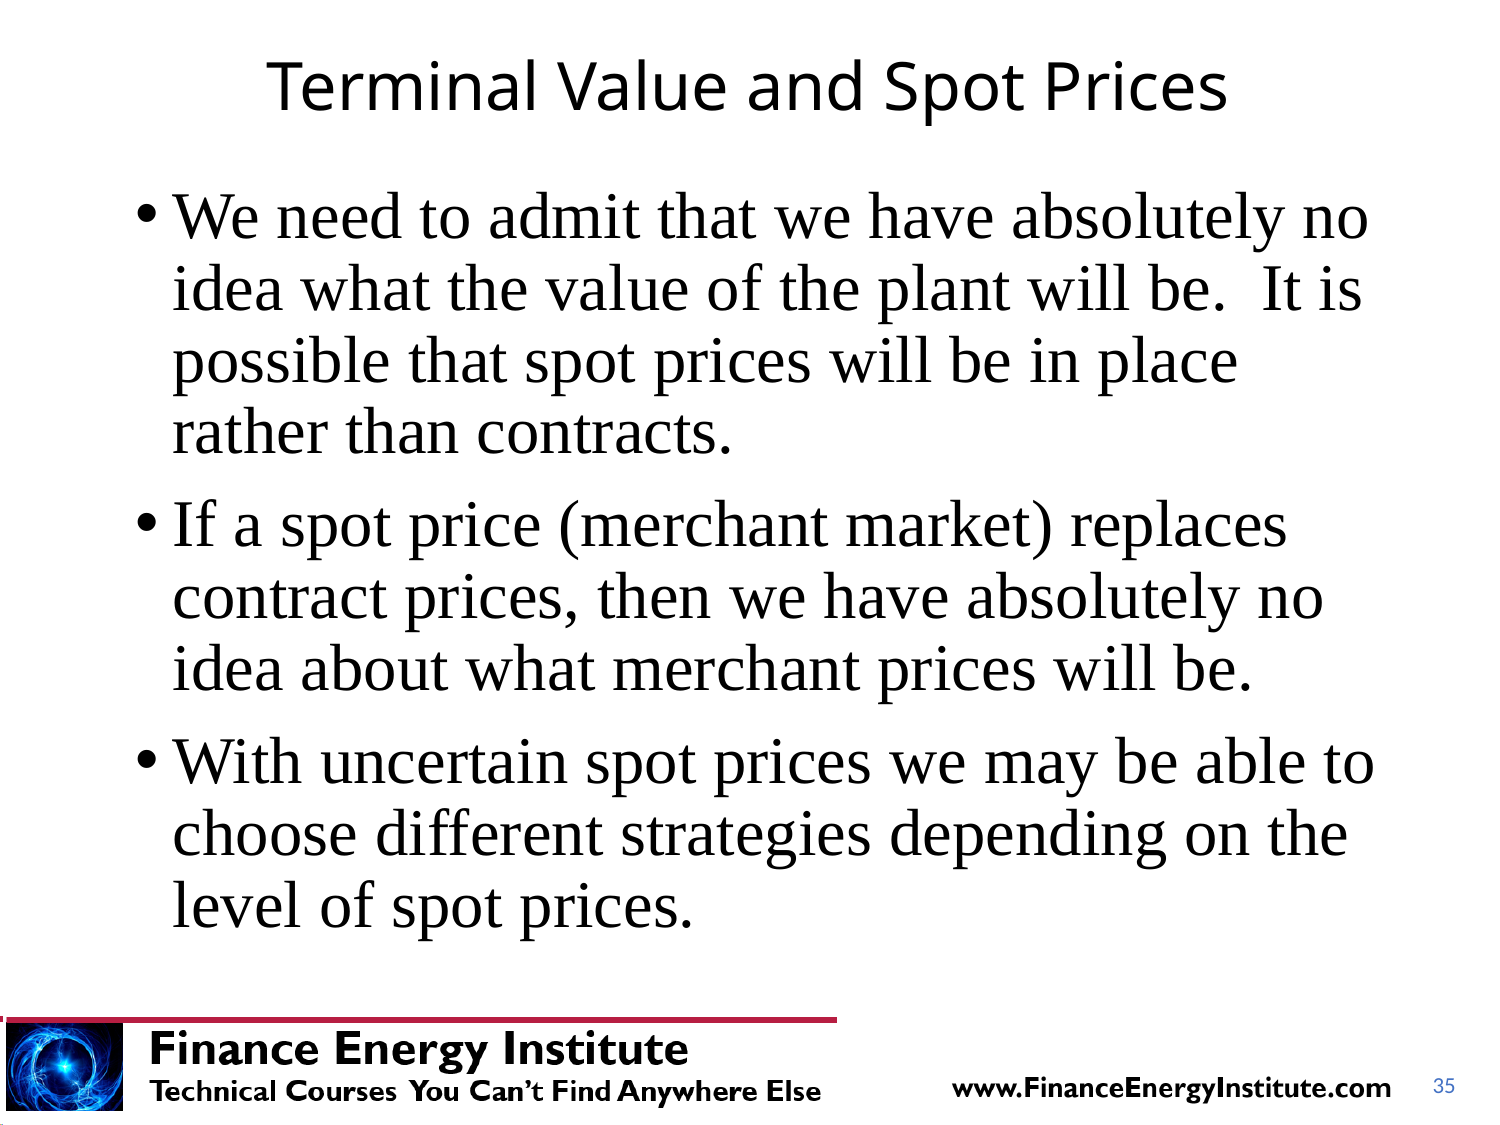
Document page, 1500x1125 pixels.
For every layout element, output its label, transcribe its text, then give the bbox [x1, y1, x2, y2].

picture [0, 1006, 837, 1125]
list We need to admit that we have absolutely no idea what the value of the plant will be. It is possible that spot prices will be in place rather than contracts. If a spot price (merchant market) replaces contract prices, then we have absolutely no idea about what merchant prices will be. With uncertain spot prices we may be able to choose different strategies depending on the level of spot prices. [120, 173, 1417, 980]
picture [947, 1071, 1399, 1108]
slide_number 35 [1399, 1063, 1490, 1108]
title Terminal Value and Spot Prices [120, 32, 1378, 146]
